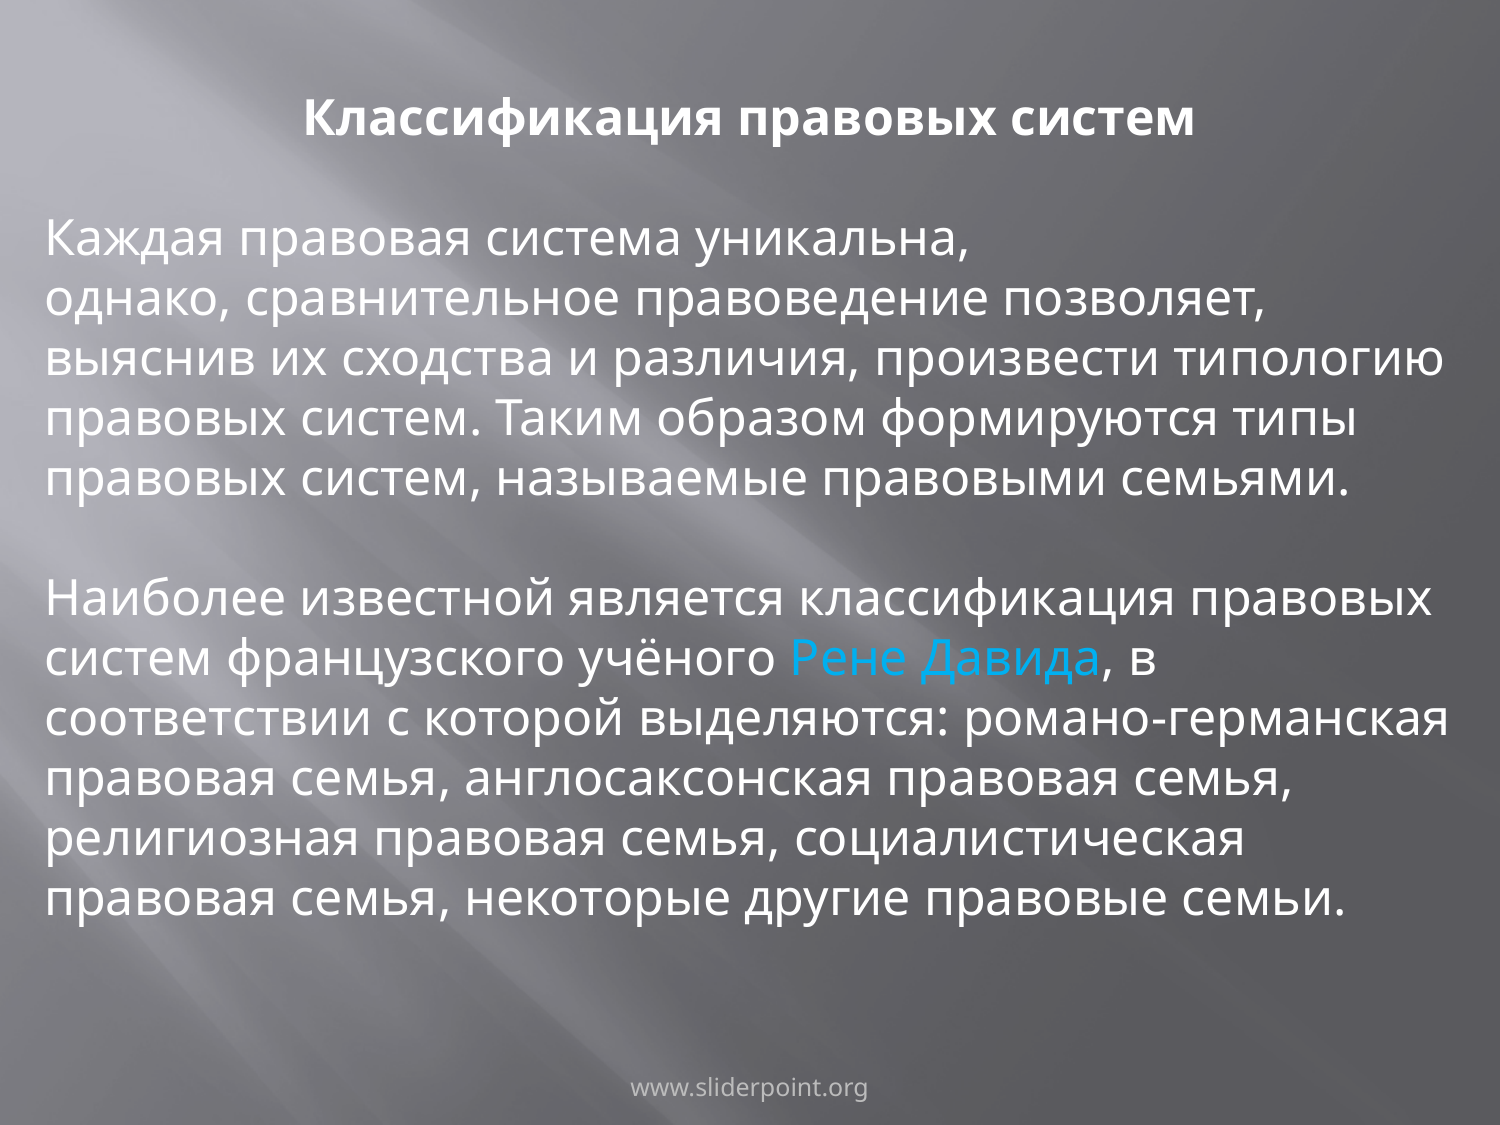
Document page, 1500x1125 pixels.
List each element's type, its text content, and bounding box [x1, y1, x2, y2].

text_box Классификация правовых систем Каждая правовая система уникальна, однако, сравнительное правоведение позволяет, выяснив их сходства и различия, произвести типологию правовых систем. Таким образом формируются типы правовых систем, называемые правовыми семьями. Наиболее известной является классификация правовых систем французского учёного Рене Давида, в соответствии с которой выделяются: романо-германская правовая семья, англосаксонская правовая семья, религиозная правовая семья, социалистическая правовая семья, некоторые другие правовые семьи. [29, 78, 1471, 1038]
footer www.sliderpoint.org [512, 1052, 988, 1113]
